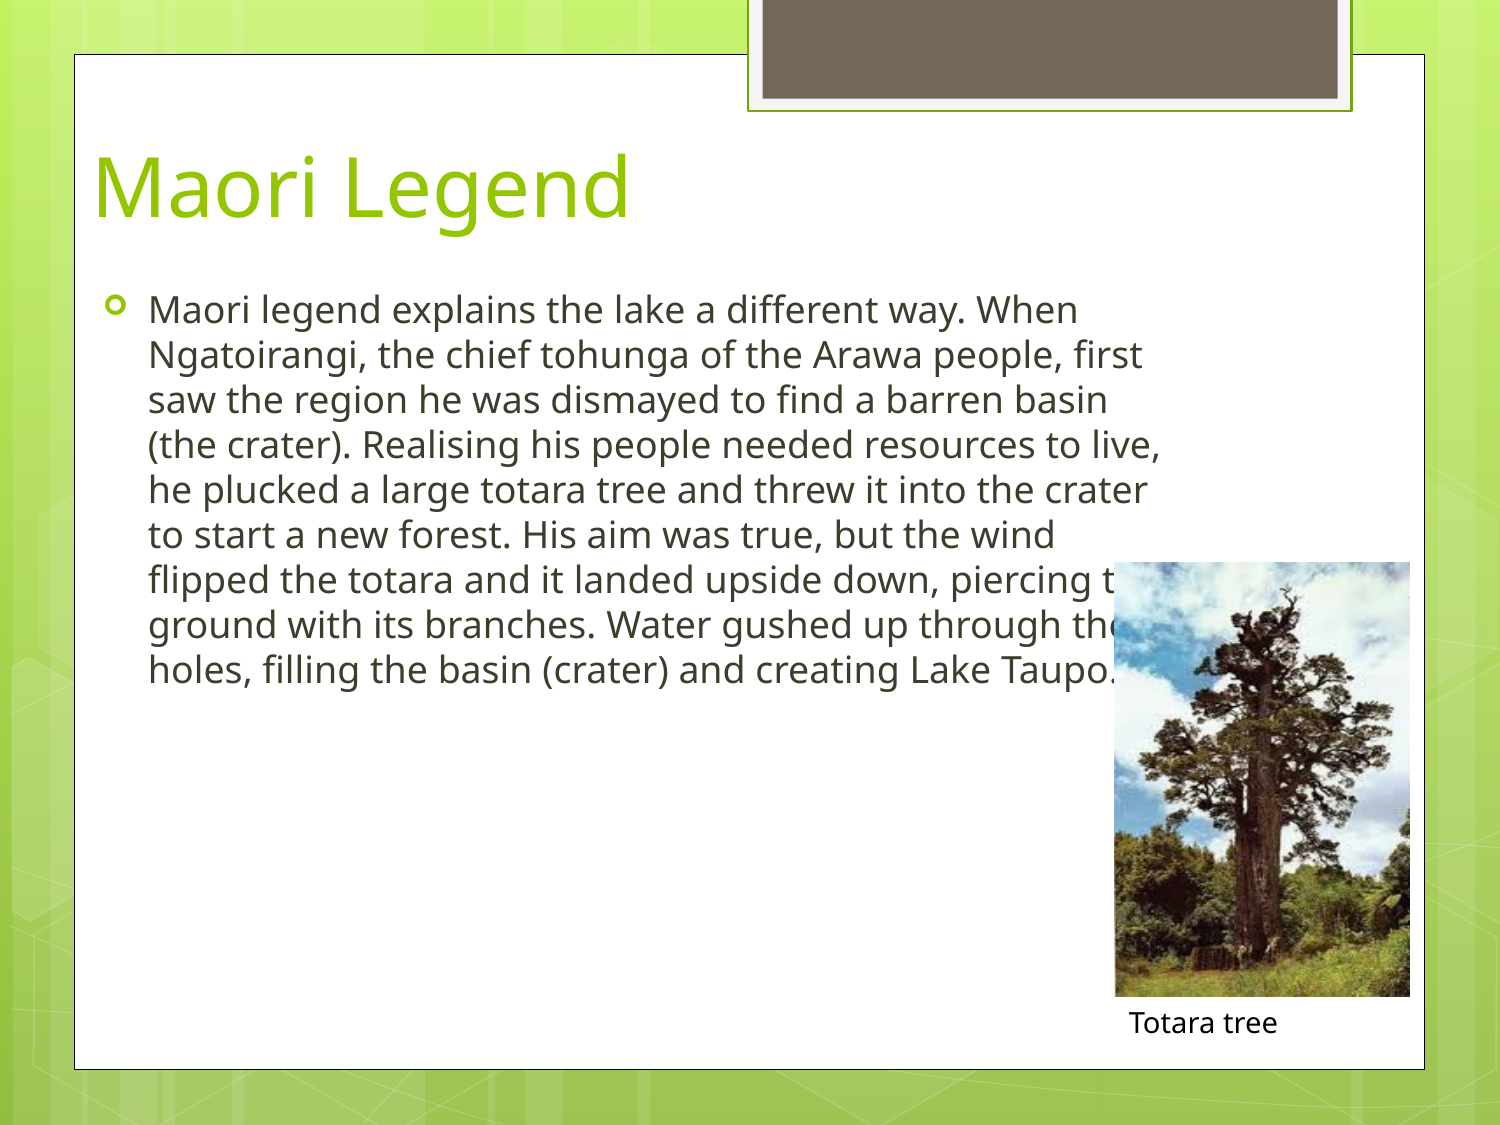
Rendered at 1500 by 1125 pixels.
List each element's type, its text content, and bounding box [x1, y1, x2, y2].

title Maori Legend [76, 54, 1229, 243]
picture [1113, 562, 1410, 998]
list Maori legend explains the lake a different way. When Ngatoirangi, the chief tohunga of the Arawa people, first saw the region he was dismayed to find a barren basin (the crater). Realising his people needed resources to live, he plucked a large totara tree and threw it into the crater to start a new forest. His aim was true, but the wind flipped the totara and it landed upside down, piercing the ground with its branches. Water gushed up through the holes, filling the basin (crater) and creating Lake Taupo. [76, 278, 1189, 855]
text_box Totara tree [1114, 1007, 1388, 1047]
